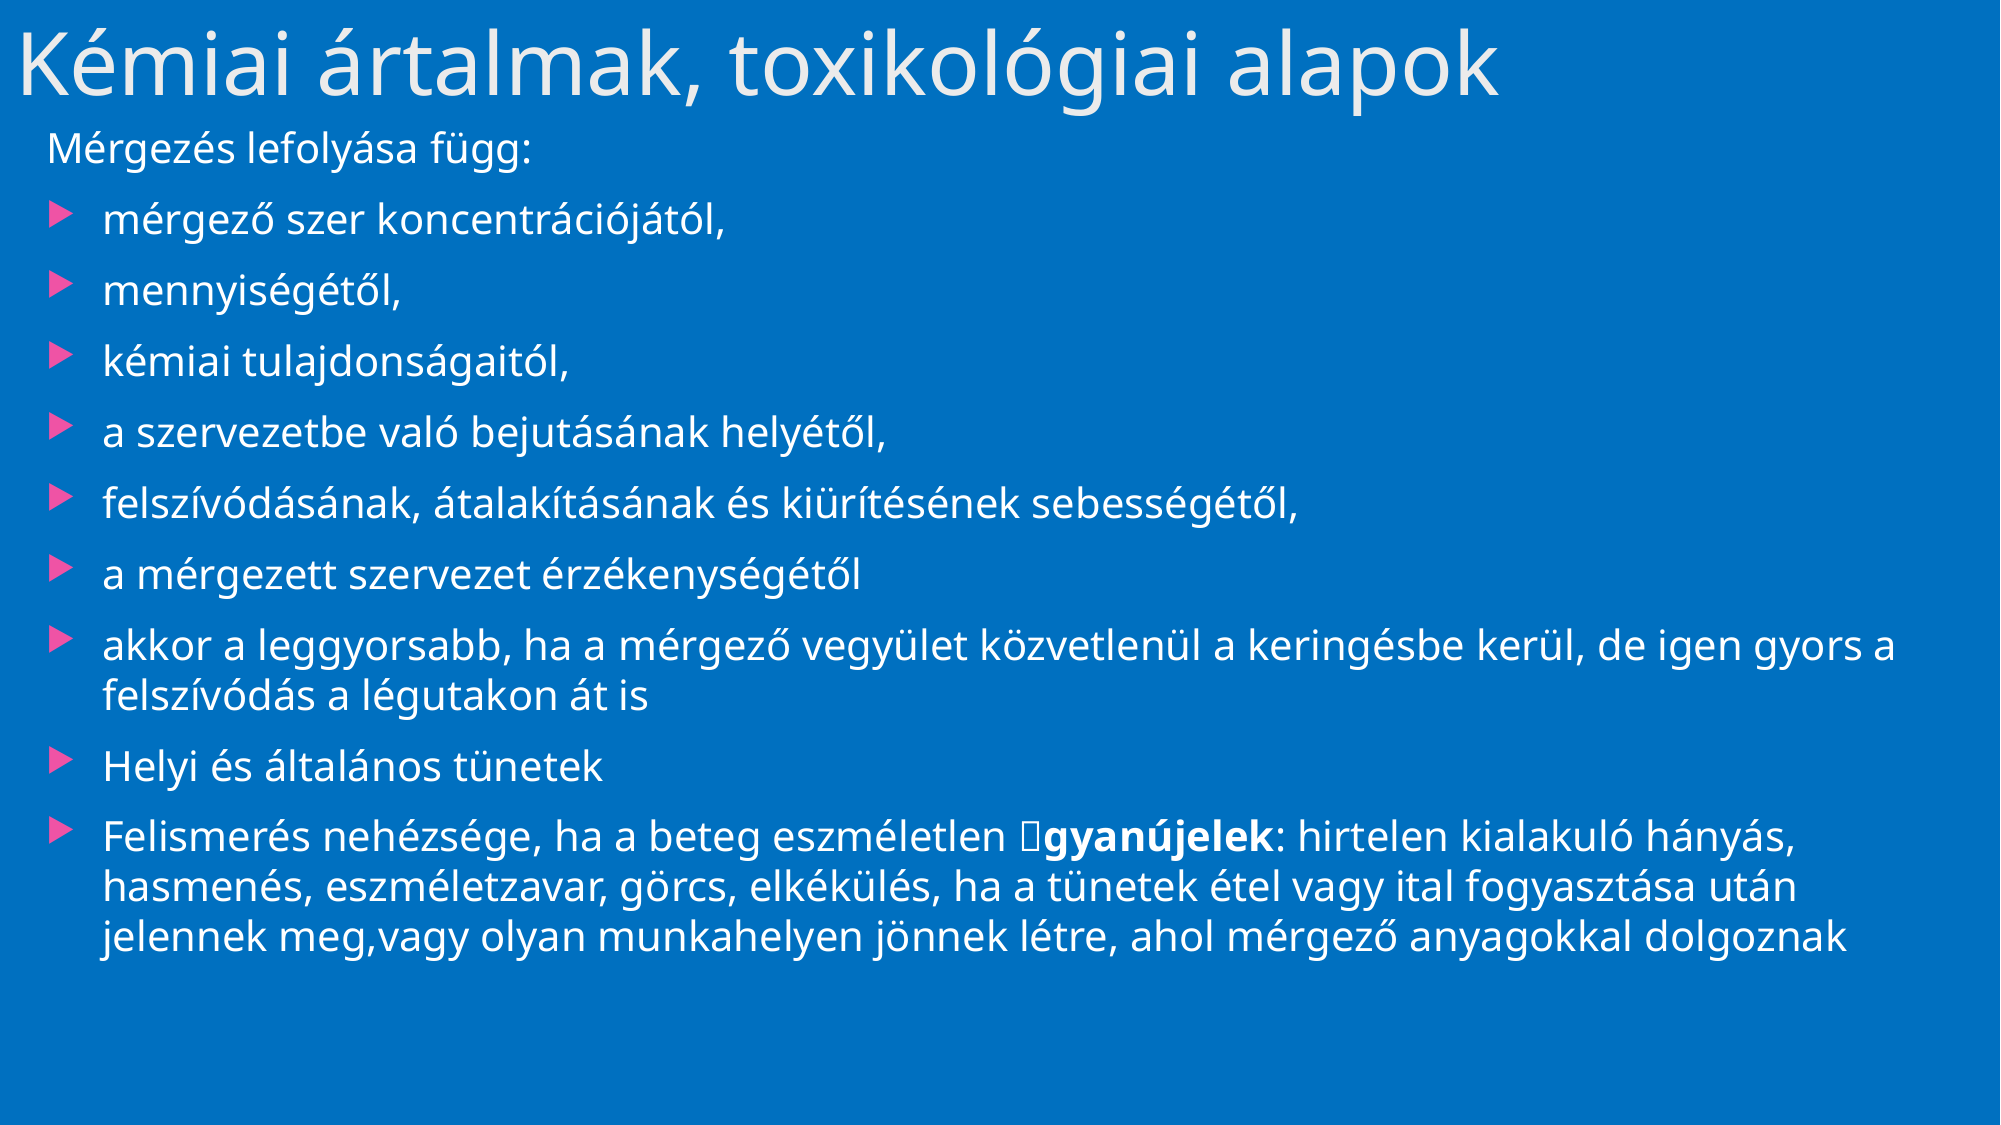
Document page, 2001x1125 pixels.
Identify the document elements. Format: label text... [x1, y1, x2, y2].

list Mérgezés lefolyása függ: mérgező szer koncentrációjától, mennyiségétől, kémiai tulajdonsá­gaitól, a szervezetbe való bejutásának helyétől, felszívódásának, átalakításának és kiürítésének sebességétől, a mérgezett szervezet érzékenységétől akkor a leggyorsabb, ha a mérgező vegyü­let közvetlenül a keringésbe kerül, de igen gyors a felszívódás a légutakon át is Helyi és általános tünetek Felismerés nehézsége, ha a beteg eszméletlen gyanújelek: hirtelen kialakuló hányás, hasmenés, eszméletzavar, görcs, elkékülés, ha a tünetek étel vagy ital fogyasztása után jelennek meg,vagy olyan munkahelyen jönnek létre, ahol mérgező anyagokkal dolgoznak [31, 114, 1970, 1110]
title Kémiai ártalmak, toxikológiai alapok [0, 0, 1909, 230]
